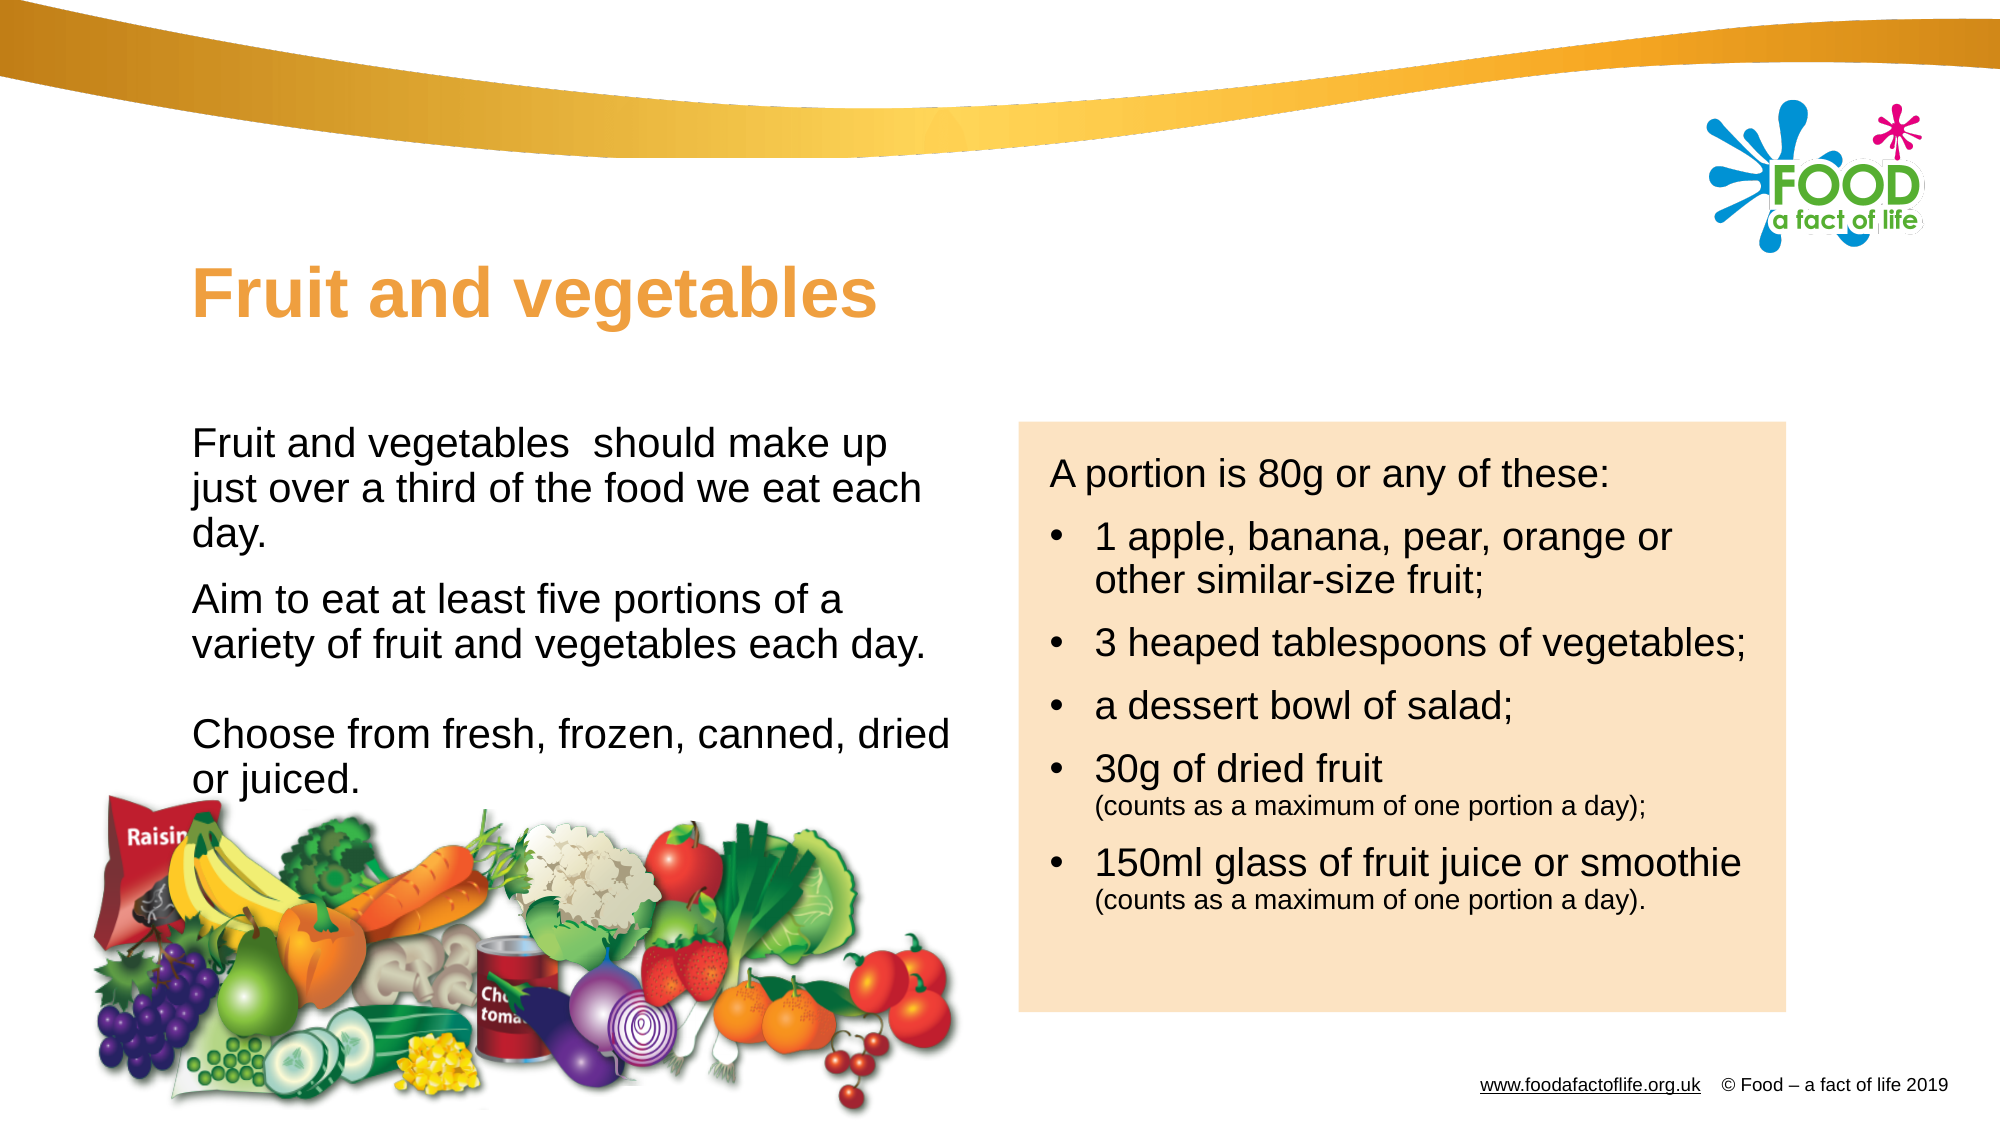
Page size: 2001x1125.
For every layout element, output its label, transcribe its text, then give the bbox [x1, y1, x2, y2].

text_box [50, 764, 997, 1125]
list Fruit and vegetables should make up just over a third of the food we eat each day. Aim to eat at least five portions of a variety of fruit and vegetables each day. Choose from fresh, frozen, canned, dried or juiced. [191, 421, 960, 764]
list A portion is 80g or any of these: 1 apple, banana, pear, orange or other similar-size fruit; 3 heaped tablespoons of vegetables; a dessert bowl of salad; 30g of dried fruit (counts as a maximum of one portion a day); 150ml glass of fruit juice or smoothie (counts as a maximum of one portion a day). [1049, 452, 1759, 985]
title Fruit and vegetables [191, 256, 1787, 375]
picture [0, 0, 2000, 1125]
